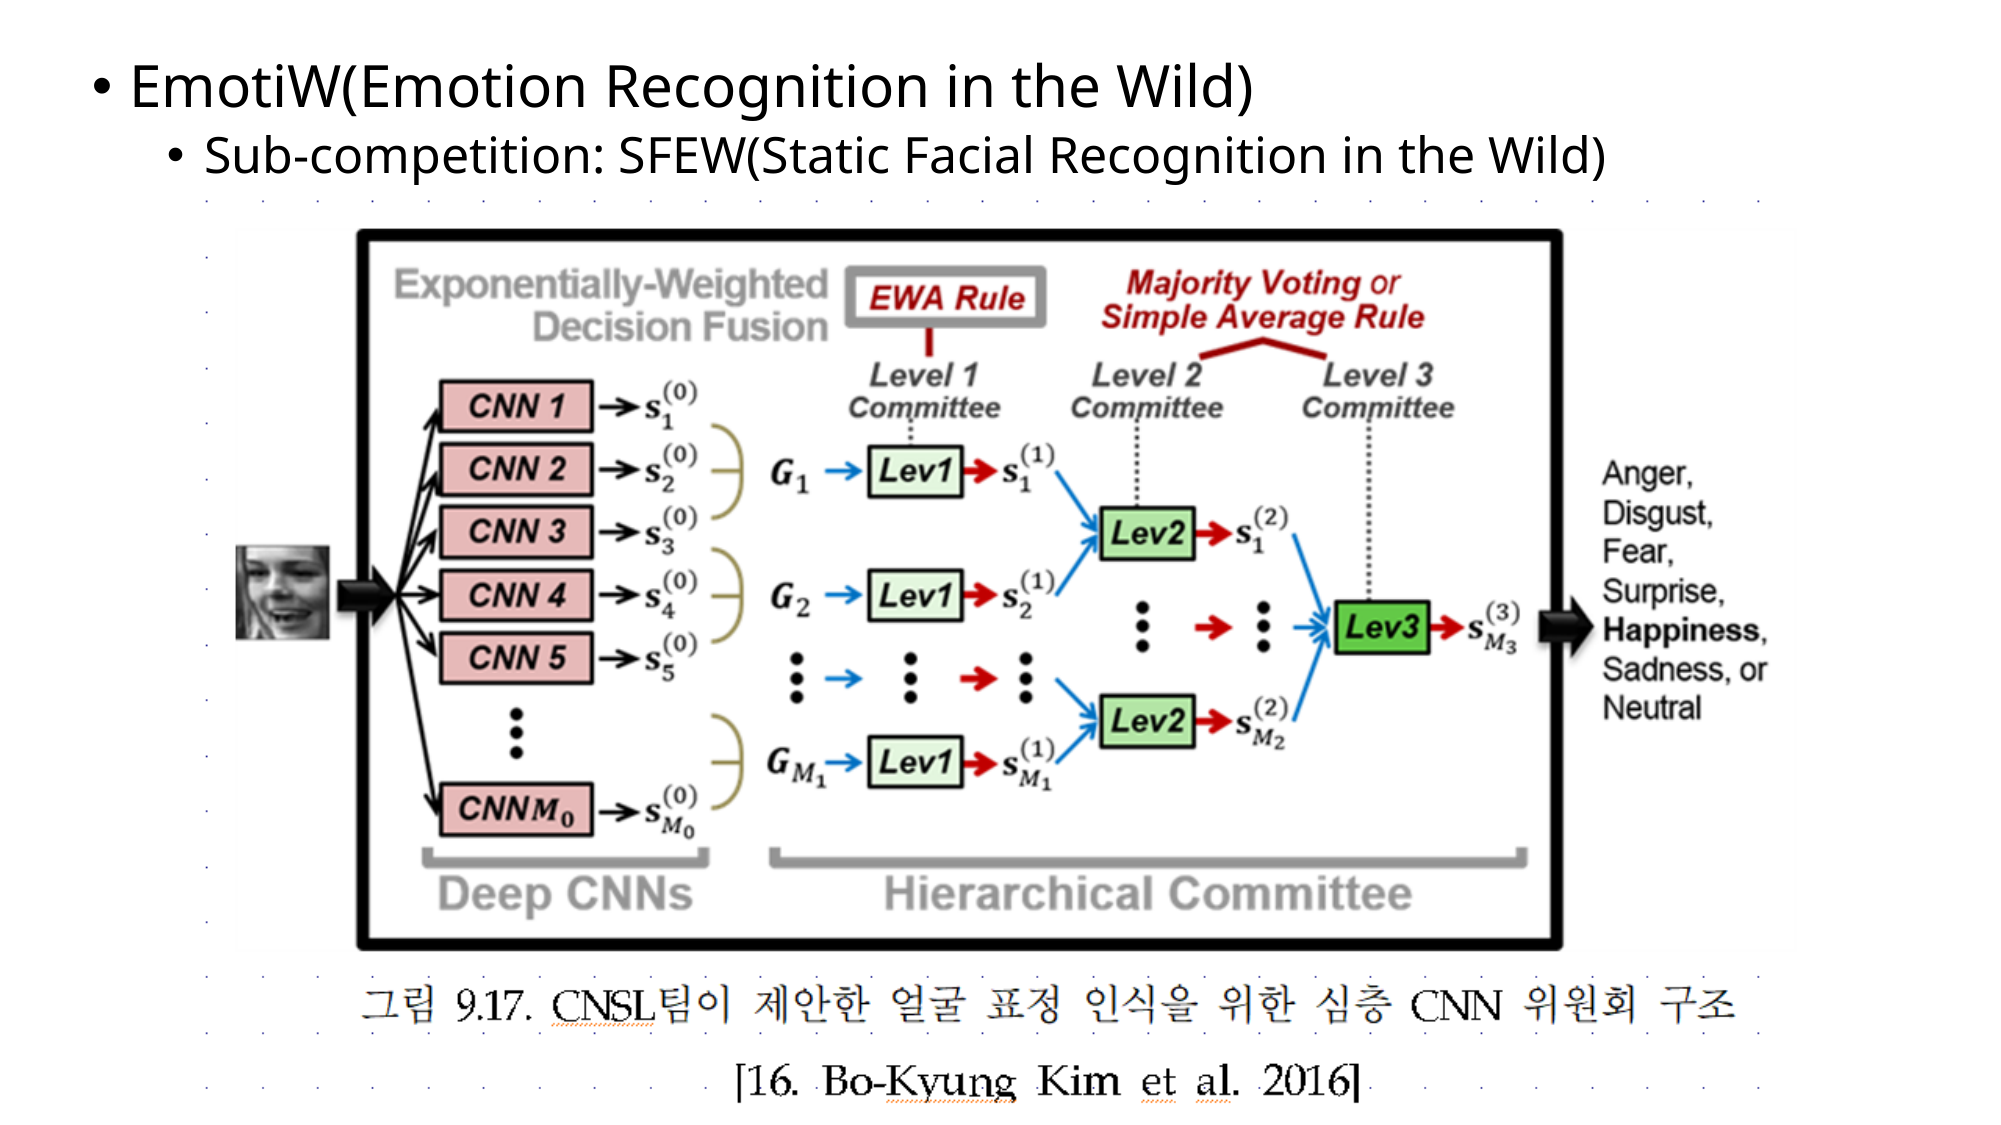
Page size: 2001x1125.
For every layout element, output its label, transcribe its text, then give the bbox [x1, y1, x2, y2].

picture [189, 193, 1811, 1125]
list EmotiW(Emotion Recognition in the Wild) Sub-competition: SFEW(Static Facial Recognition in the Wild) [76, 50, 1924, 964]
